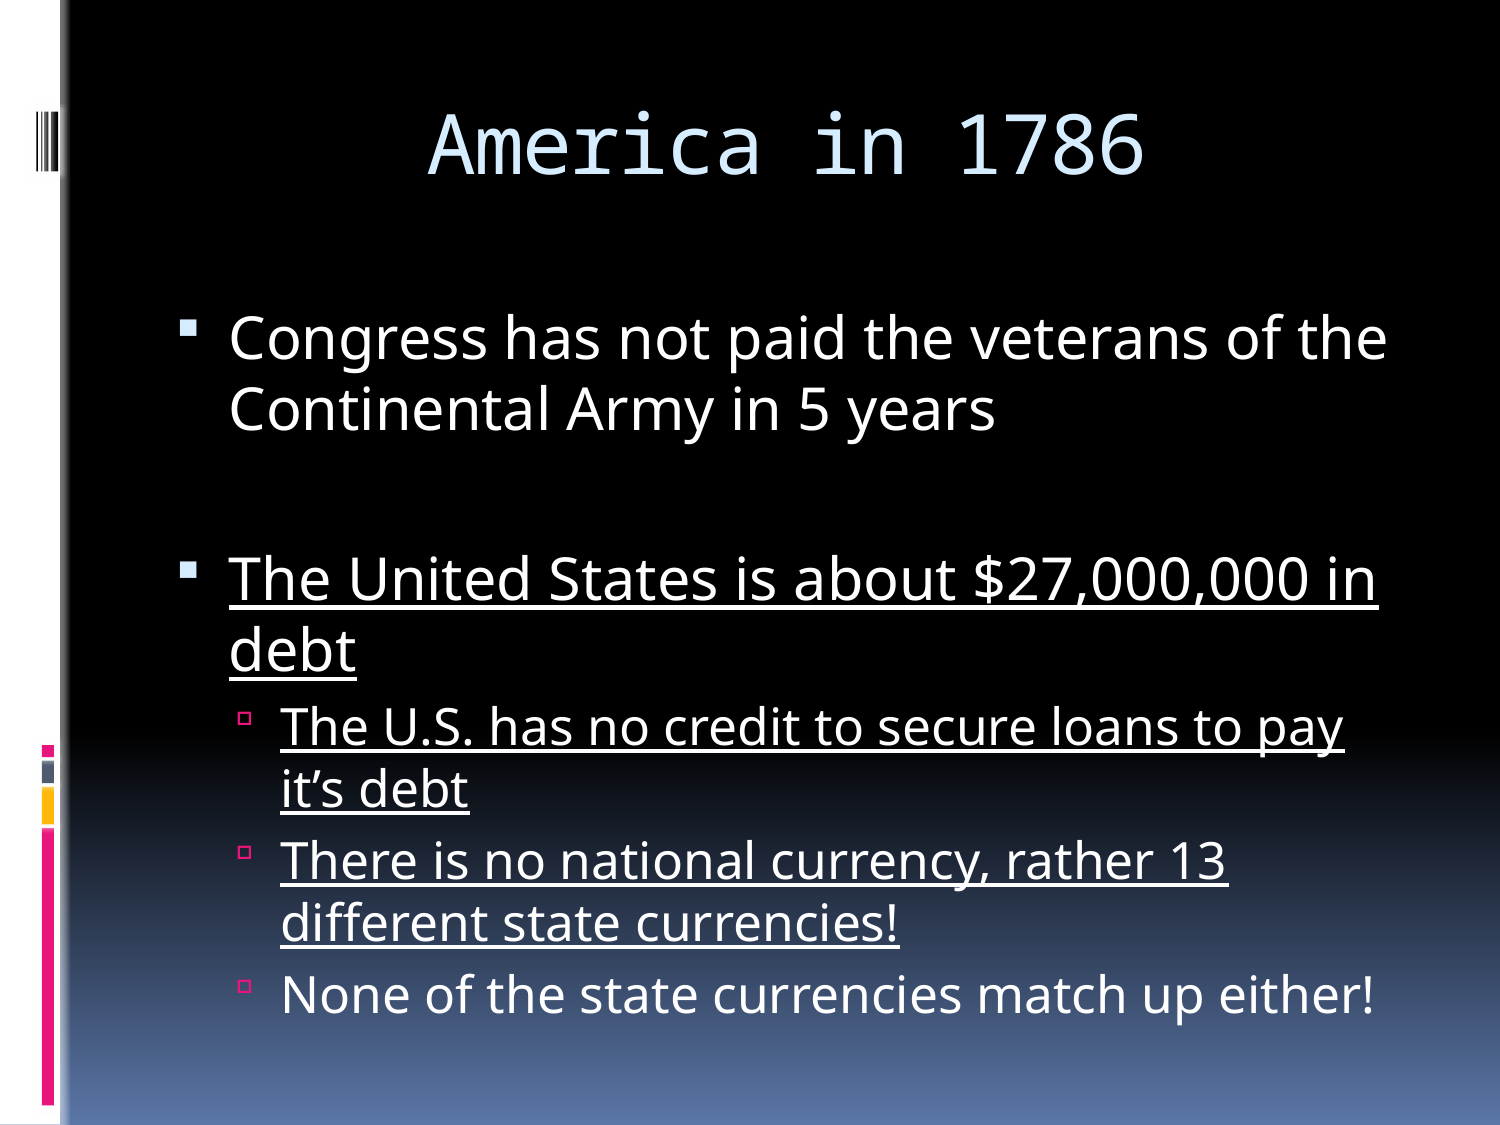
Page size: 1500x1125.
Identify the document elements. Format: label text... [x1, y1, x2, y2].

list Congress has not paid the veterans of the Continental Army in 5 years The United States is about $27,000,000 in debt The U.S. has no credit to secure loans to pay it’s debt There is no national currency, rather 13 different state currencies! None of the state currencies match up either! [150, 292, 1425, 1043]
title America in 1786 [150, 83, 1425, 234]
